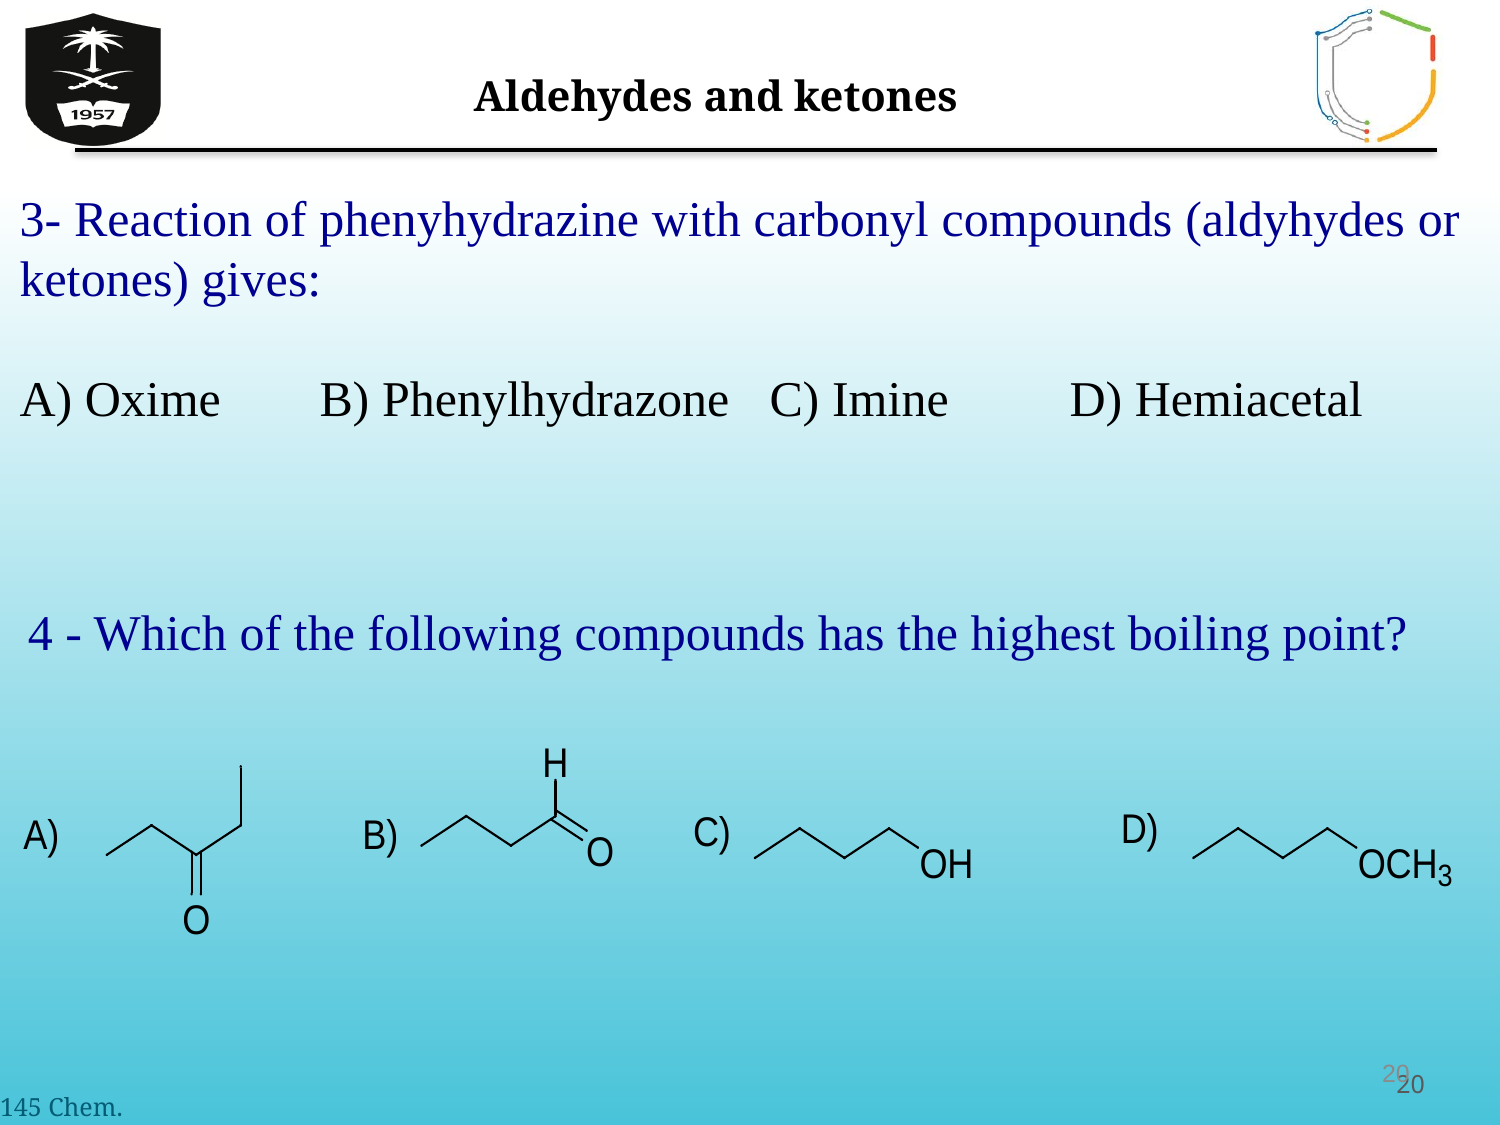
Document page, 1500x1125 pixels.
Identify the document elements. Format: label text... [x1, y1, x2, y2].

text_box 3- Reaction of phenyhydrazine with carbonyl compounds (aldyhydes or ketones) gives: A) Oxime B) Phenylhydrazone C) Imine D) Hemiacetal [4, 178, 1476, 434]
text_box 145 Chem. [0, 1061, 550, 1122]
text_box Aldehydes and ketones [458, 62, 973, 128]
picture [24, 12, 163, 151]
slide_number 20 [1074, 1042, 1425, 1103]
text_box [16, 737, 1465, 939]
text_box 4 - Which of the following compounds has the highest boiling point? [13, 593, 1478, 668]
picture [1287, 0, 1463, 165]
